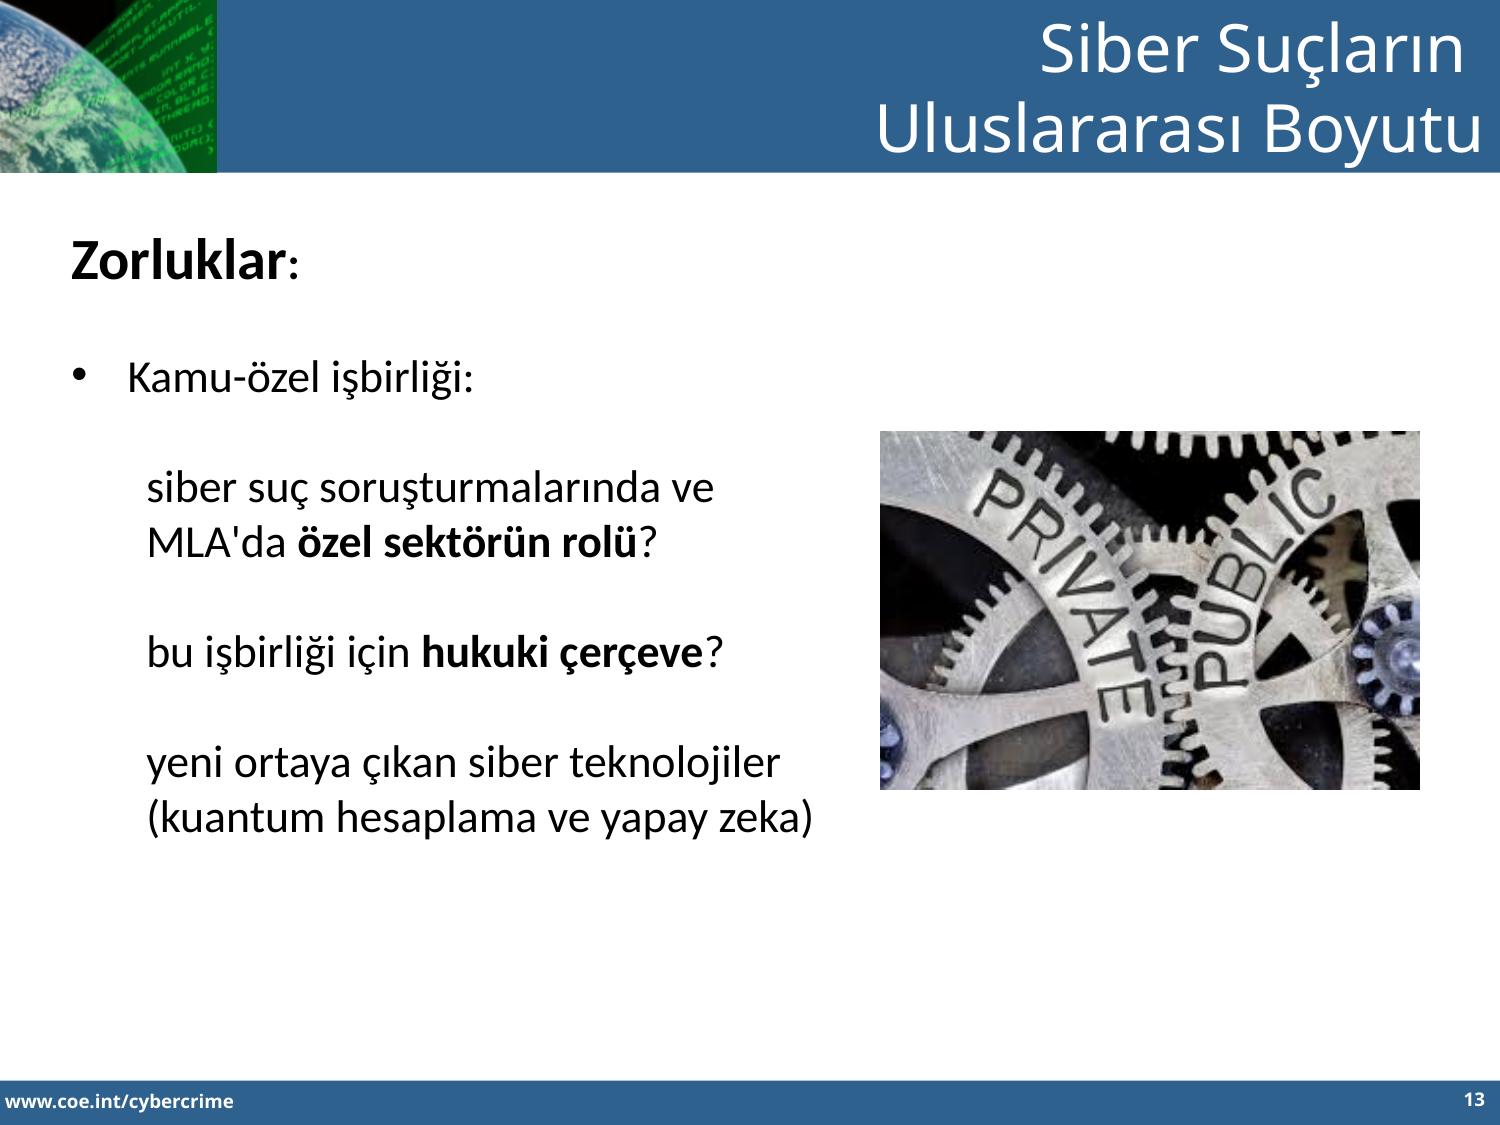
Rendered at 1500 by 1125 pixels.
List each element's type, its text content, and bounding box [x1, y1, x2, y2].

picture [880, 431, 1420, 790]
slide_number 13 [1149, 1079, 1500, 1125]
text_box Siber Suçların Uluslararası Boyutu [329, 9, 1500, 162]
picture [0, 1, 217, 173]
text_box Zorluklar: Kamu-özel işbirliği: siber suç soruşturmalarında ve MLA'da özel sektörün rolü? bu işbirliği için hukuki çerçeve? yeni ortaya çıkan siber teknolojiler (kuantum hesaplama ve yapay zeka) [56, 214, 838, 849]
